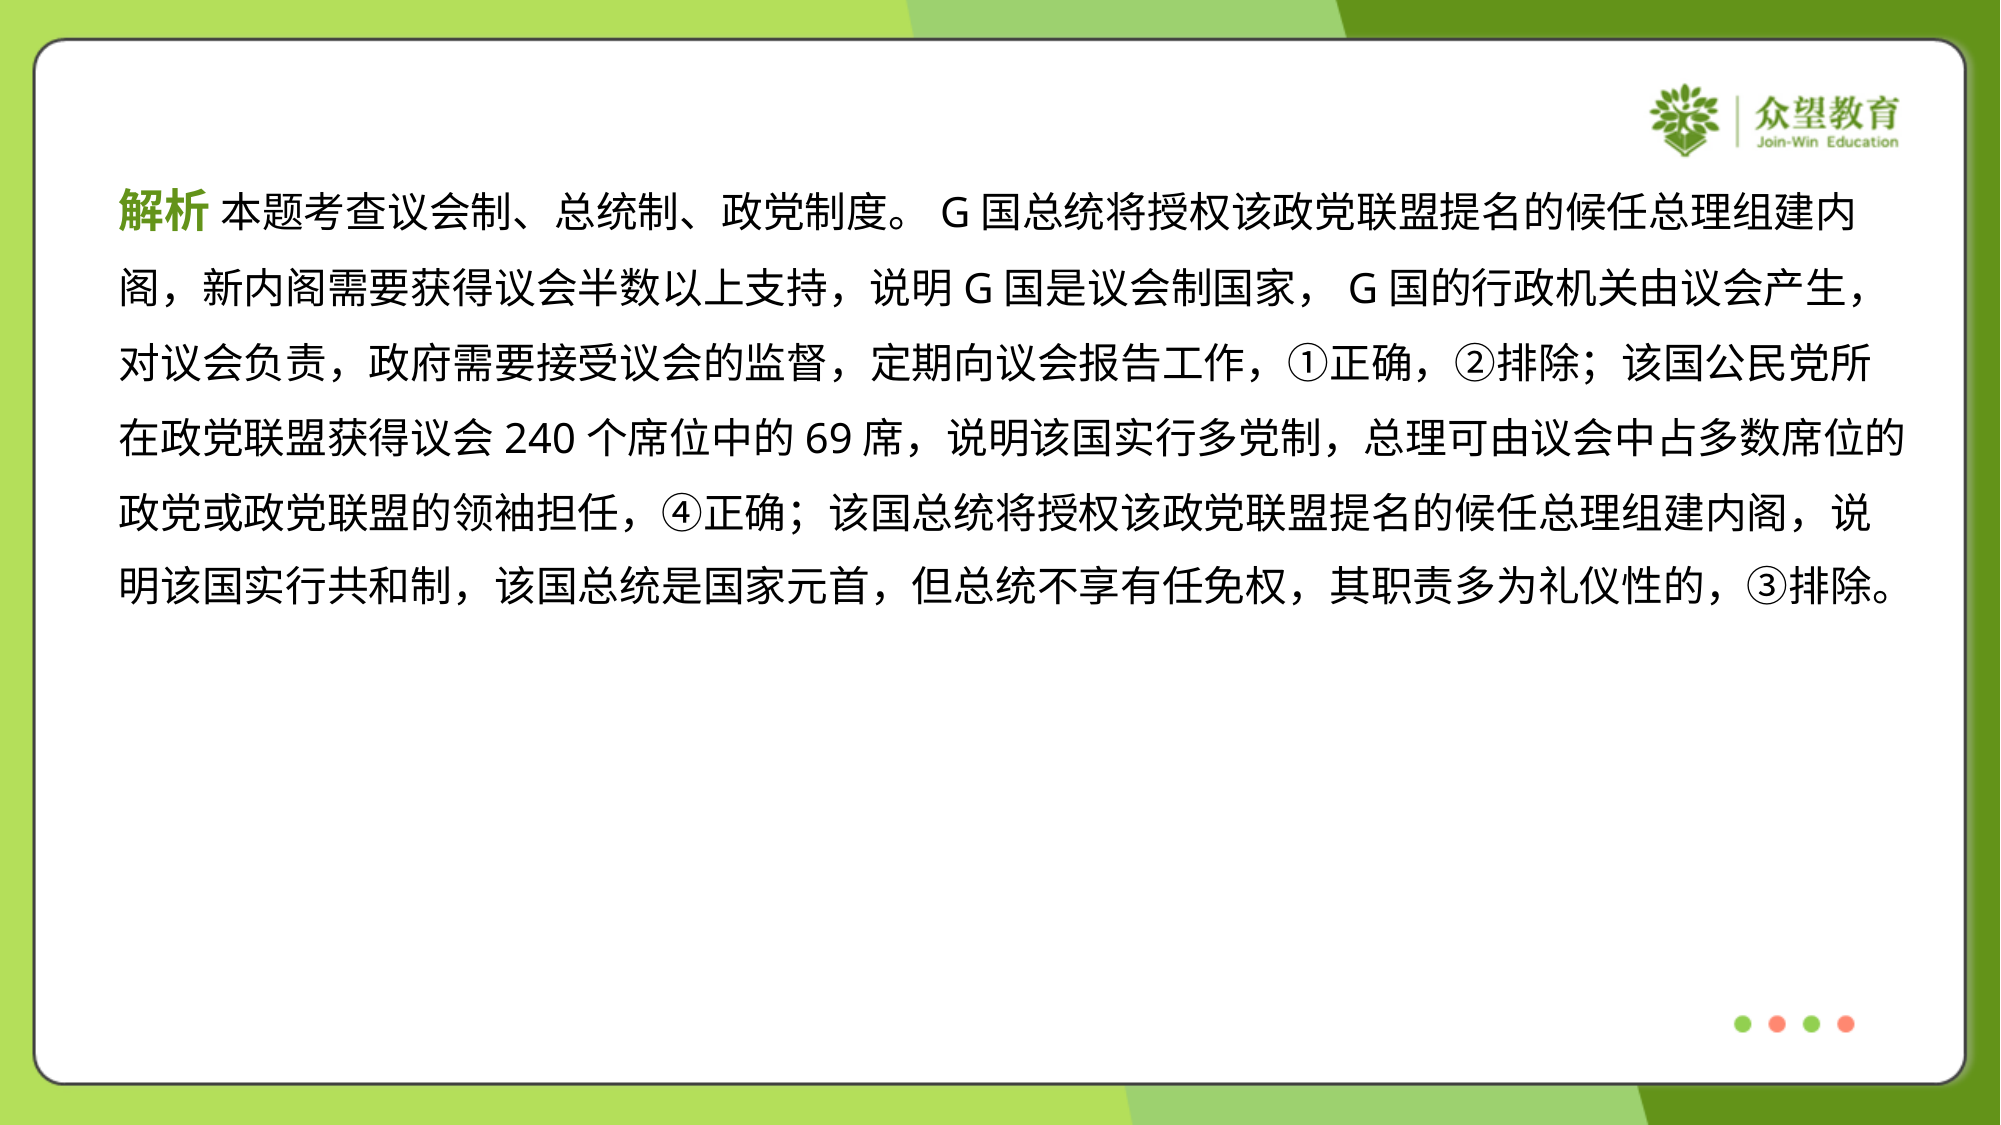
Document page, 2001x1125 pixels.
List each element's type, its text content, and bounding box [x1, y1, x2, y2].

picture [0, 0, 2000, 1125]
text_box 解析 本题考查议会制、总统制、政党制度。G国总统将授权该政党联盟提名的候任总理组建内 阁，新内阁需要获得议会半数以上支持，说明G国是议会制国家，G国的行政机关由议会产生， 对议会负责，政府需要接受议会的监督，定期向议会报告工作，①正确，②排除；该国公民党所 在政党联盟获得议会240个席位中的69席，说明该国实行多党制，总理可由议会中占多数席位的 政党或政党联盟的领袖担任，④正确；该国总统将授权该政党联盟提名的候任总理组建内阁，说 明该国实行共和制，该国总统是国家元首，但总统不享有任免权，其职责多为礼仪性的，③排除。 [118, 159, 1883, 602]
